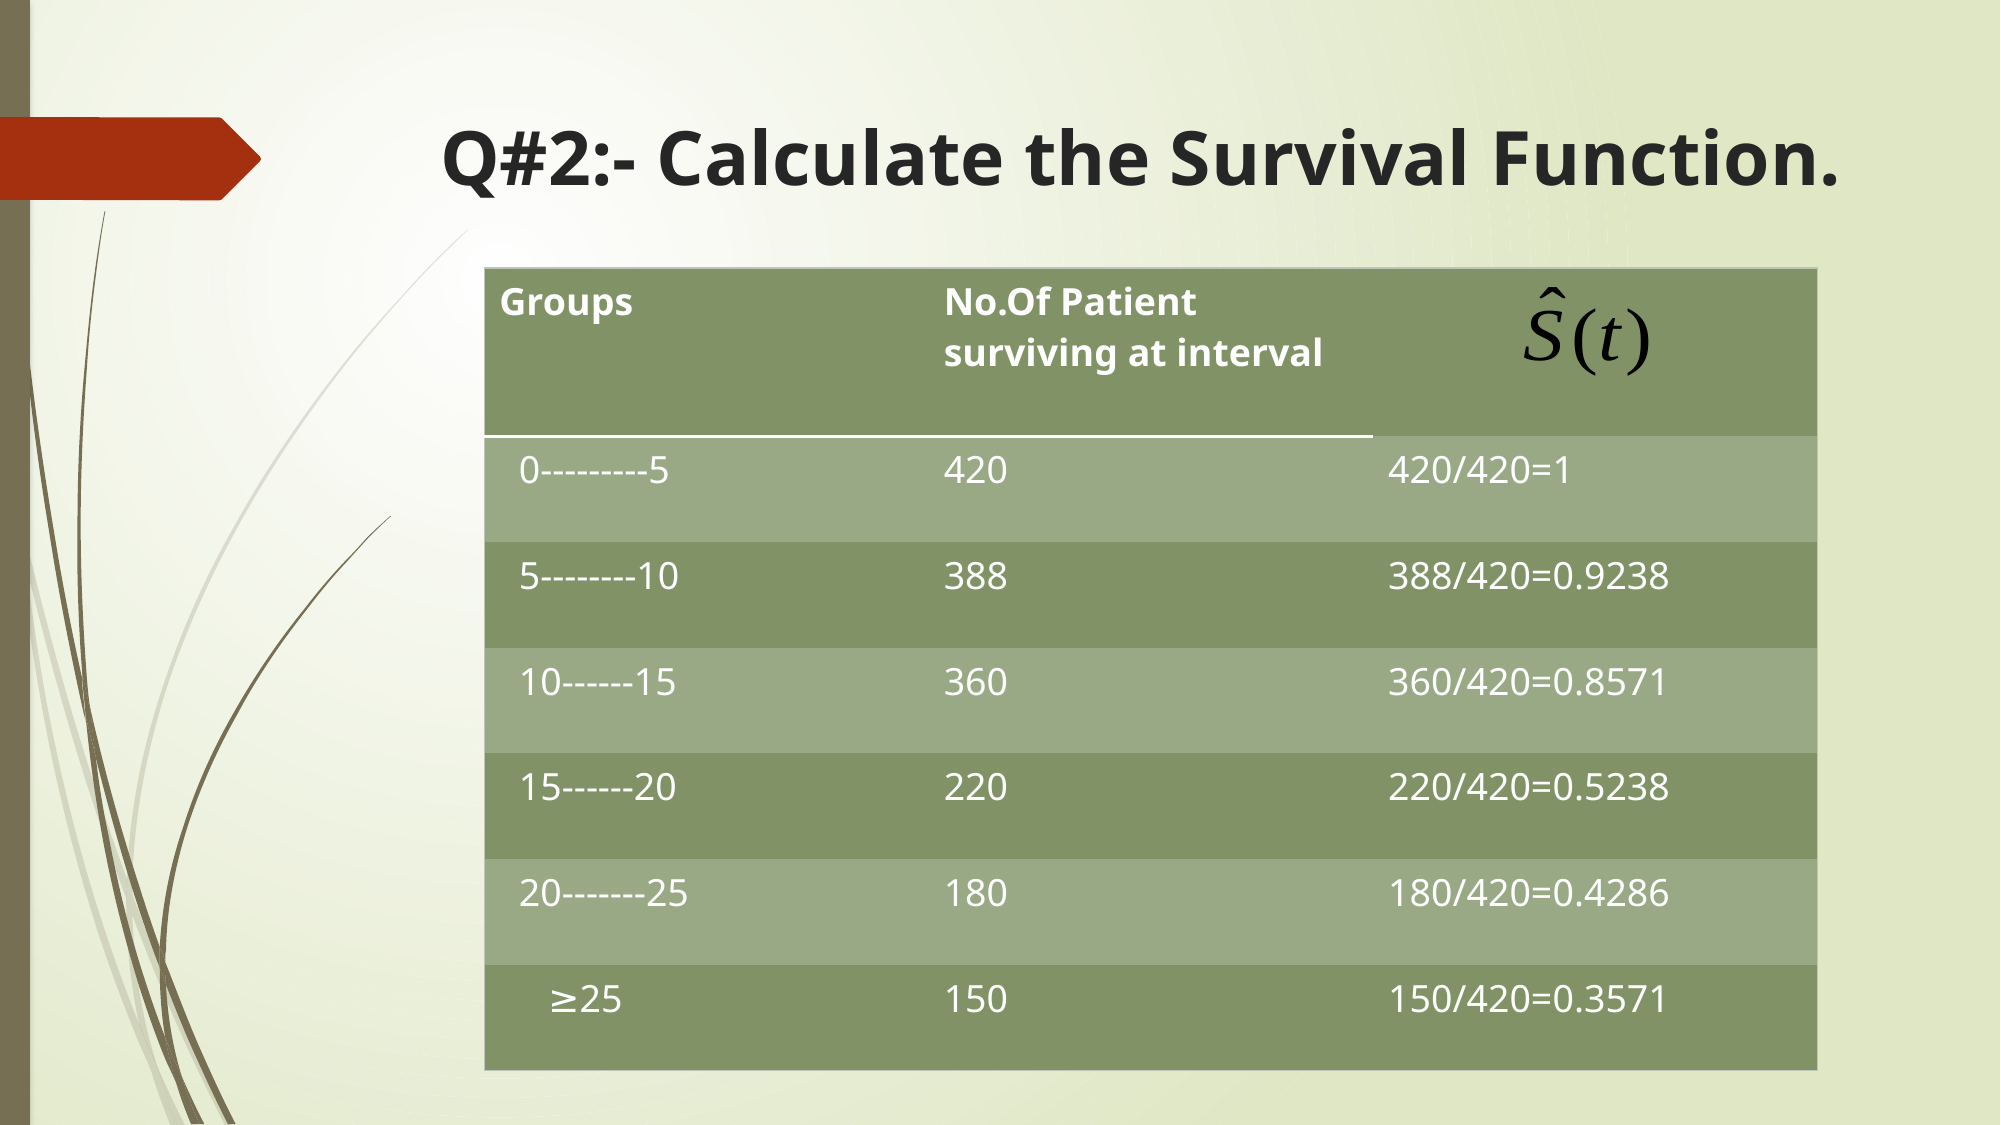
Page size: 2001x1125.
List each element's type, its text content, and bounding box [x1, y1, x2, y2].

table_cell 220 [929, 753, 1373, 859]
table_cell 220/420=0.5238 [1373, 753, 1817, 859]
table_cell 5--------10 [485, 542, 929, 648]
table_cell 150/420=0.3571 [1373, 965, 1817, 1070]
table_cell 180/420=0.4286 [1373, 859, 1817, 965]
table_header [1373, 269, 1817, 436]
table_cell 10------15 [485, 648, 929, 753]
table_cell 180 [929, 859, 1373, 965]
table_cell 388/420=0.9238 [1373, 542, 1817, 648]
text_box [1509, 273, 1666, 392]
table_cell 20-------25 [485, 859, 929, 965]
table_cell 420 [929, 438, 1373, 542]
title Q#2:- Calculate the Survival Function. [425, 102, 1888, 1125]
table_header Groups [485, 269, 929, 435]
table_cell 0---------5 [485, 438, 929, 542]
table_cell ≥25 [485, 965, 929, 1070]
table_cell 15------20 [485, 753, 929, 859]
table_cell 360/420=0.8571 [1373, 648, 1817, 753]
table_cell 360 [929, 648, 1373, 753]
table_cell 420/420=1 [1373, 436, 1817, 542]
table_header No.Of Patient surviving at interval [929, 269, 1373, 435]
table_cell 150 [929, 965, 1373, 1070]
table_cell 388 [929, 542, 1373, 648]
